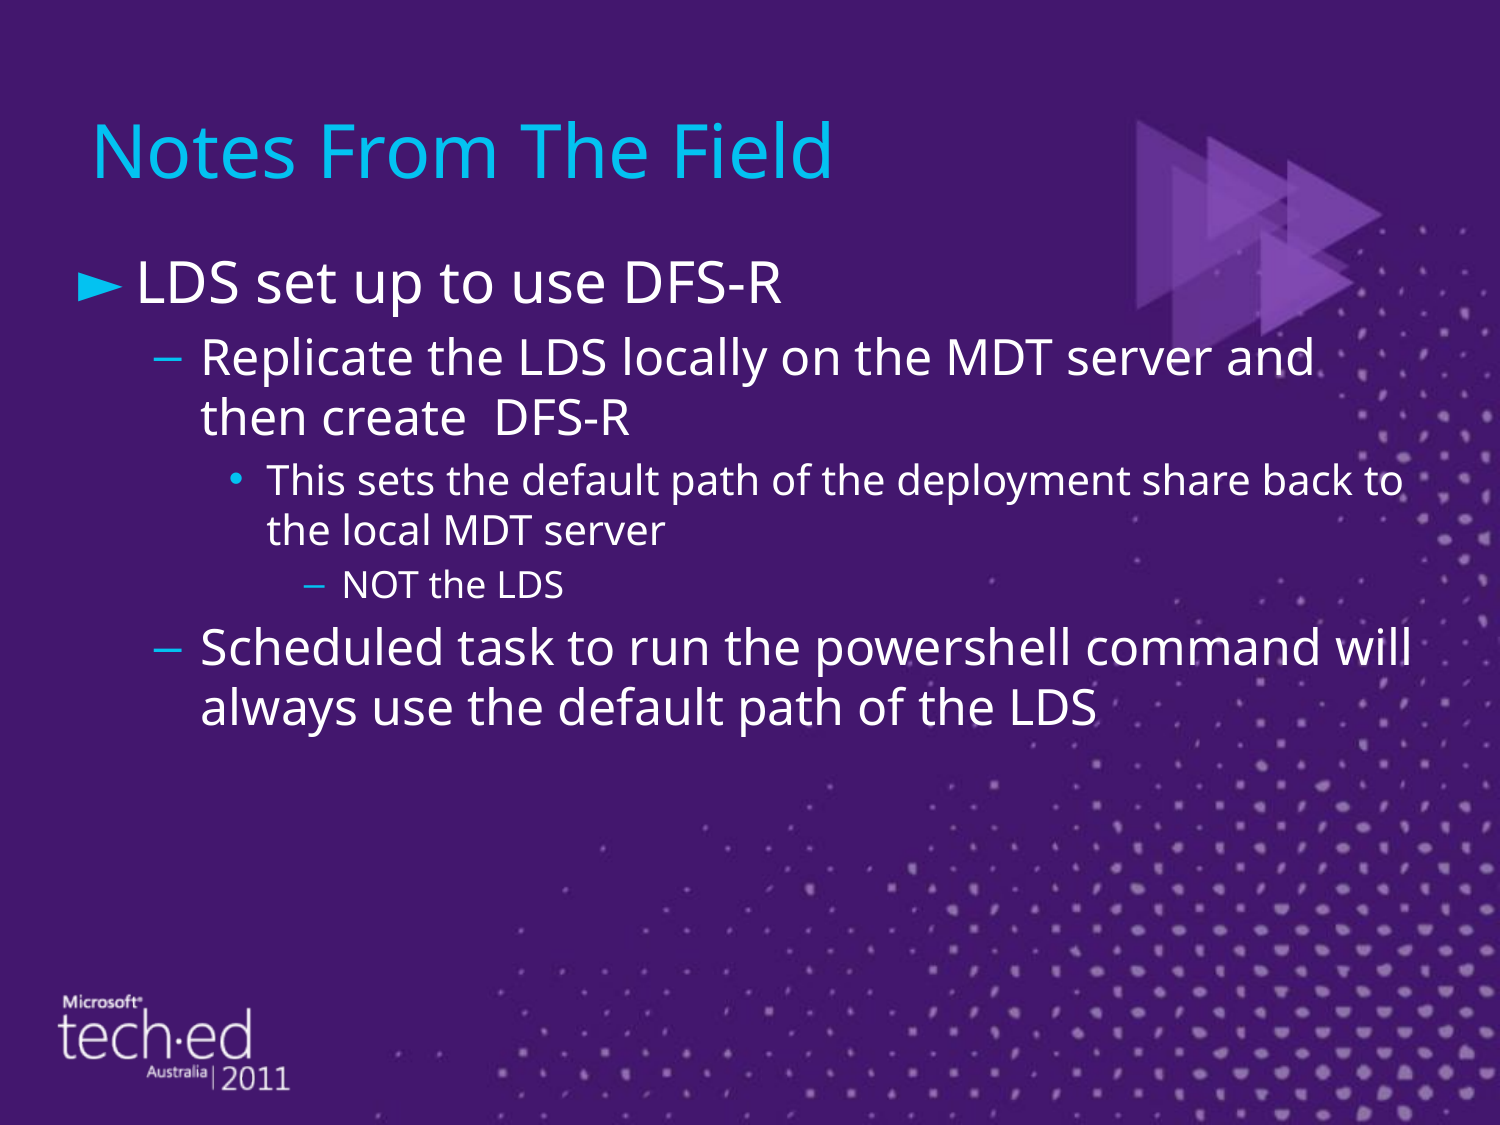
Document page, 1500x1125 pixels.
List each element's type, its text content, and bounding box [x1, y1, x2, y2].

list LDS set up to use DFS-R Replicate the LDS locally on the MDT server and then create DFS-R This sets the default path of the deployment share back to the local MDT server NOT the LDS Scheduled task to run the powershell command will always use the default path of the LDS [63, 237, 1436, 770]
title Notes From The Field [75, 54, 1425, 237]
picture [0, 0, 1500, 1125]
